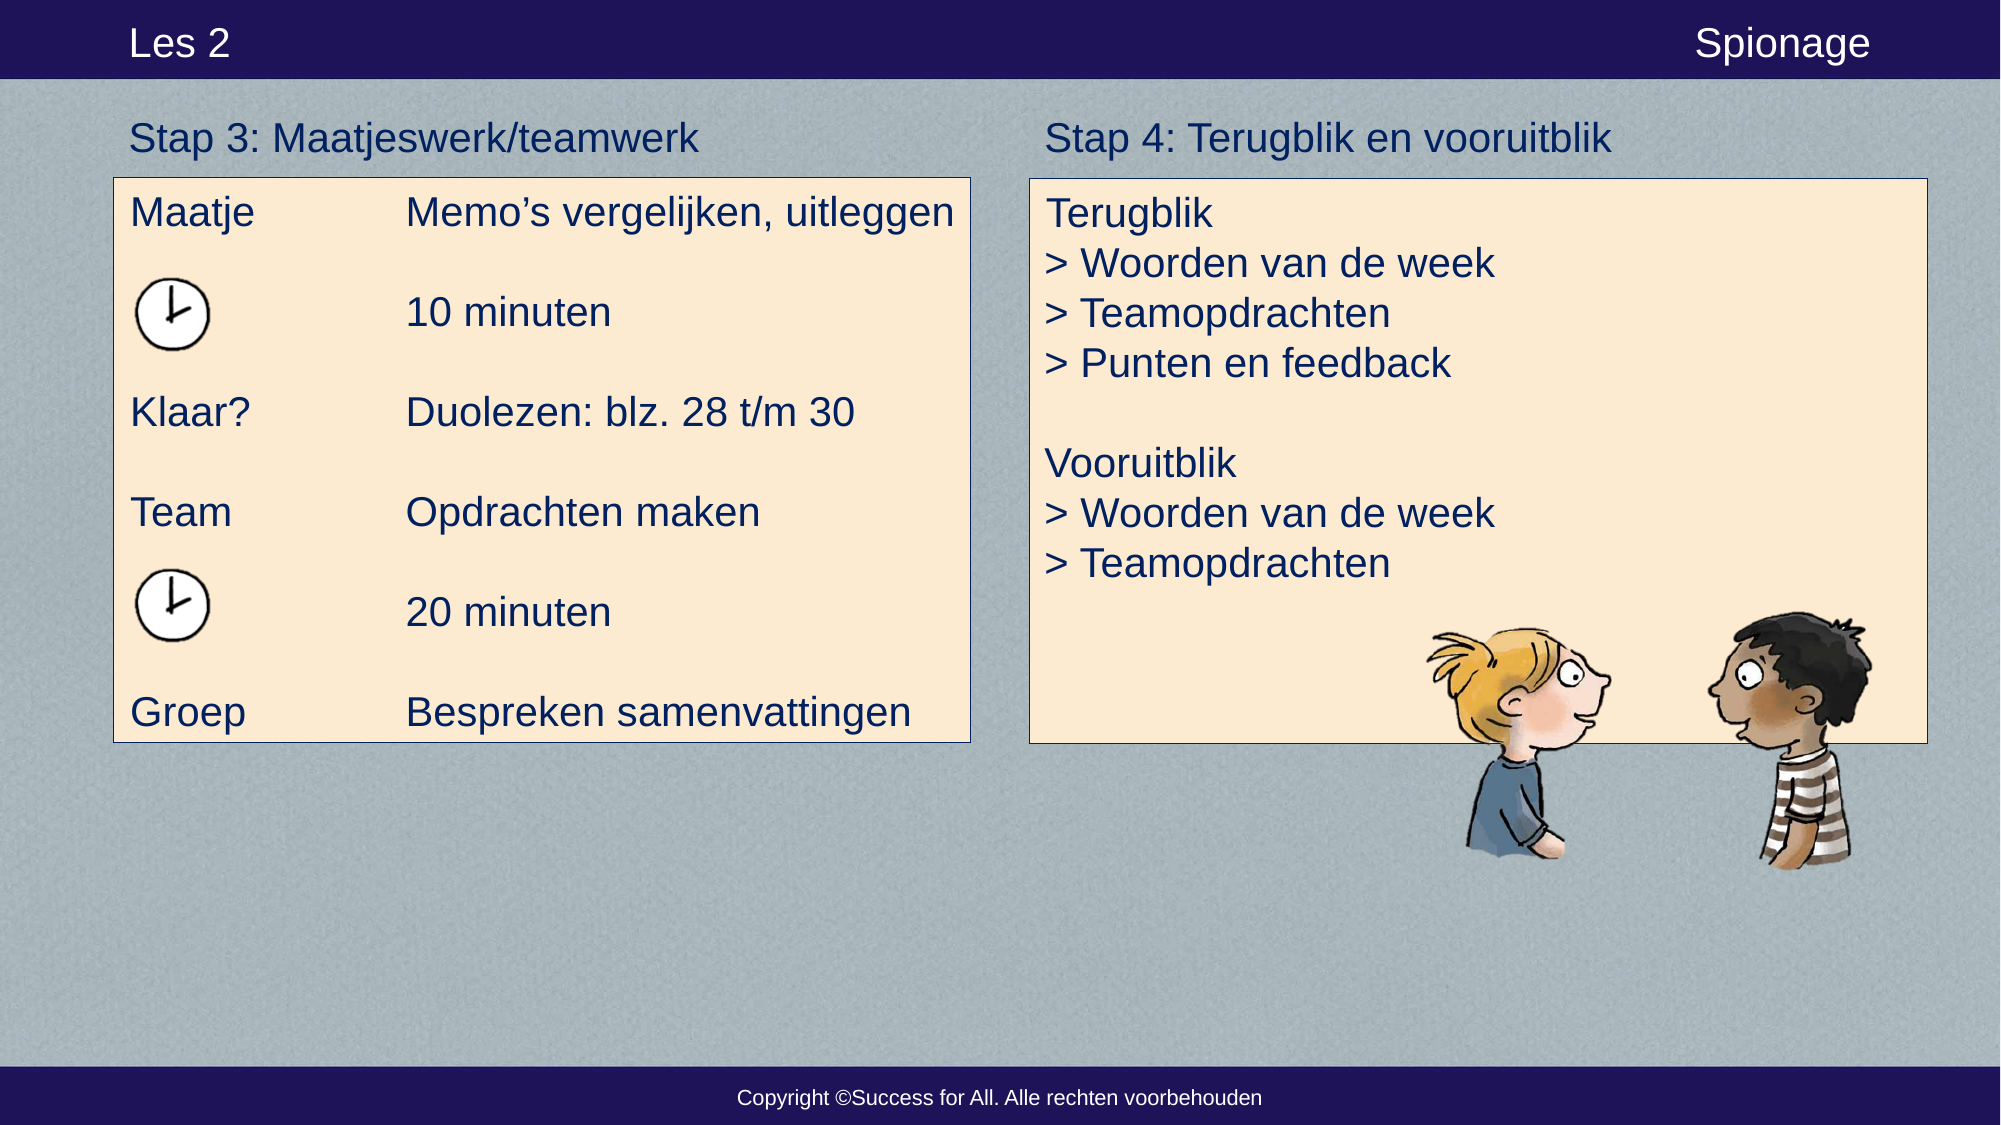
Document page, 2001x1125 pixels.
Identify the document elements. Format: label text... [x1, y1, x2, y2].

text_box Spionage [999, 8, 1886, 73]
text_box Stap 4: Terugblik en vooruitblik [1029, 103, 1822, 169]
text_box Maatje Memo’s vergelijken, uitleggen 10 minuten Klaar? Duolezen: blz. 28 t/m 30 Team Opdrachten maken 20 minuten Groep Bespreken samenvattingen [113, 177, 971, 743]
text_box Copyright ©Success for All. Alle rechten voorbehouden [0, 1076, 2000, 1125]
text_box Les 2 [114, 8, 354, 73]
picture [0, 0, 2001, 1125]
text_box Stap 3: Maatjeswerk/teamwerk [114, 103, 907, 169]
text_box Terugblik > Woorden van de week > Teamopdrachten > Punten en feedback Vooruitblik > Woorden van de week > Teamopdrachten [1029, 178, 1928, 744]
